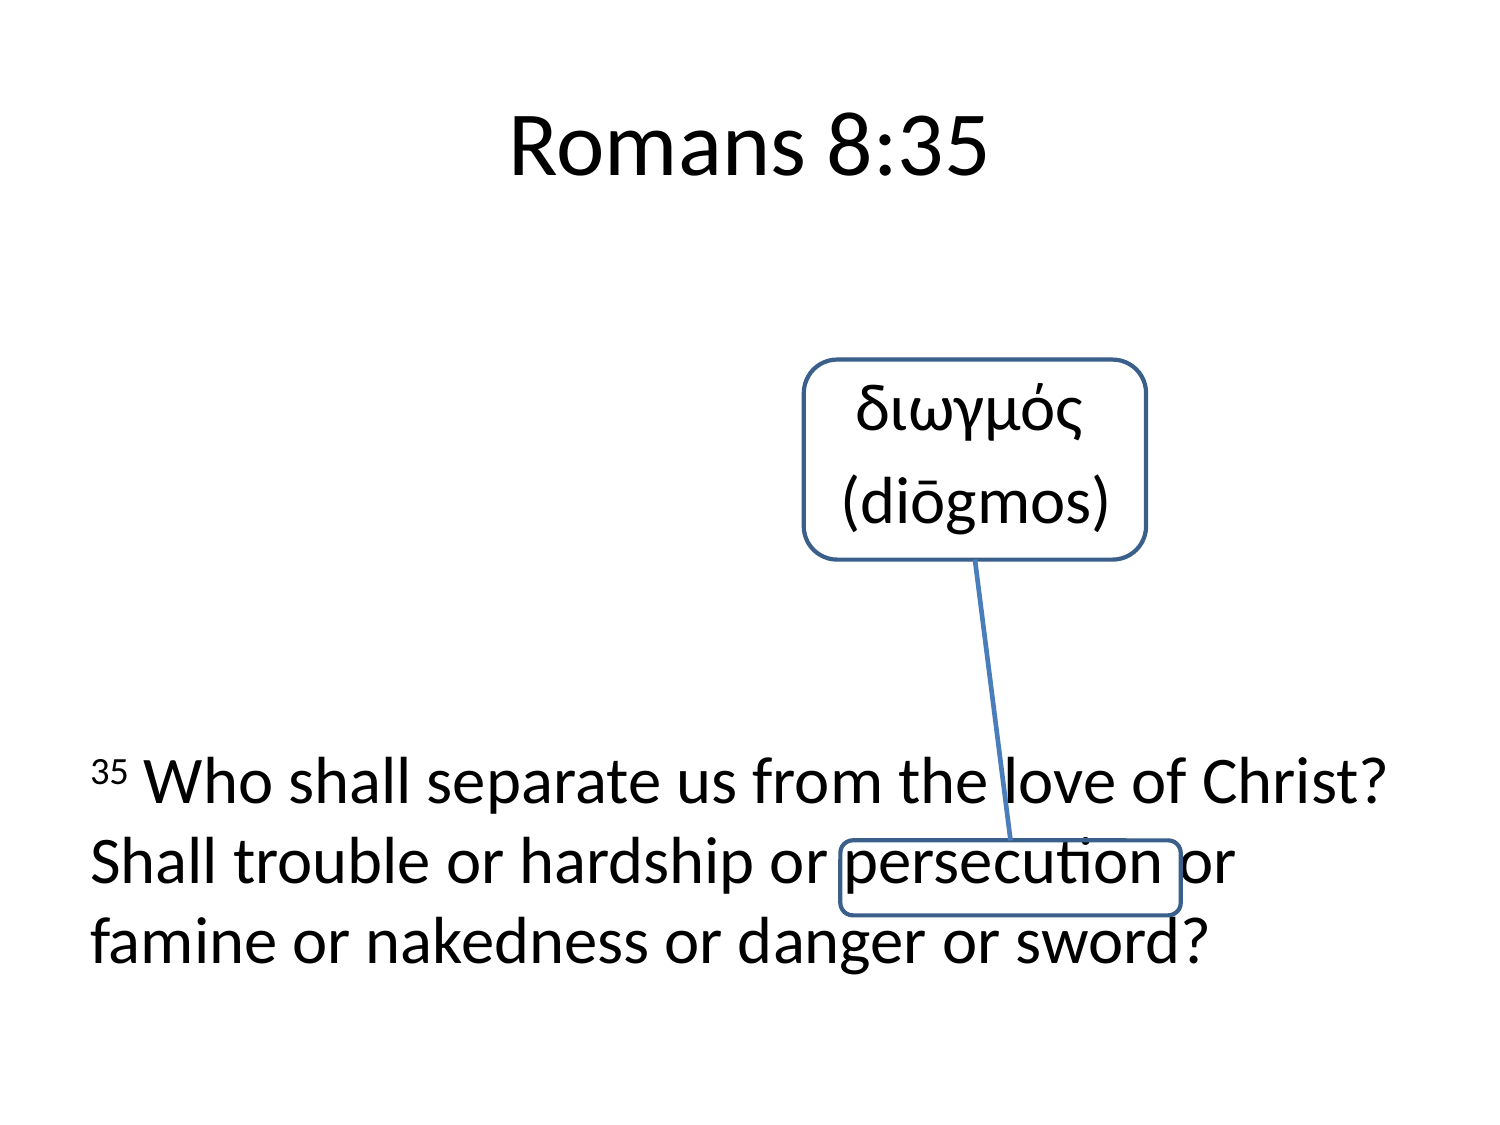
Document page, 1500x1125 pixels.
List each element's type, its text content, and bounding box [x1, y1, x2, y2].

list διωγμός (diōgmos) 35 Who shall separate us from the love of Christ? Shall trouble or hardship or persecution or famine or nakedness or danger or sword? [75, 262, 1425, 1005]
title Romans 8:35 [75, 45, 1425, 233]
text_box [838, 838, 1183, 918]
text_box [801, 357, 1149, 562]
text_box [974, 559, 1011, 841]
